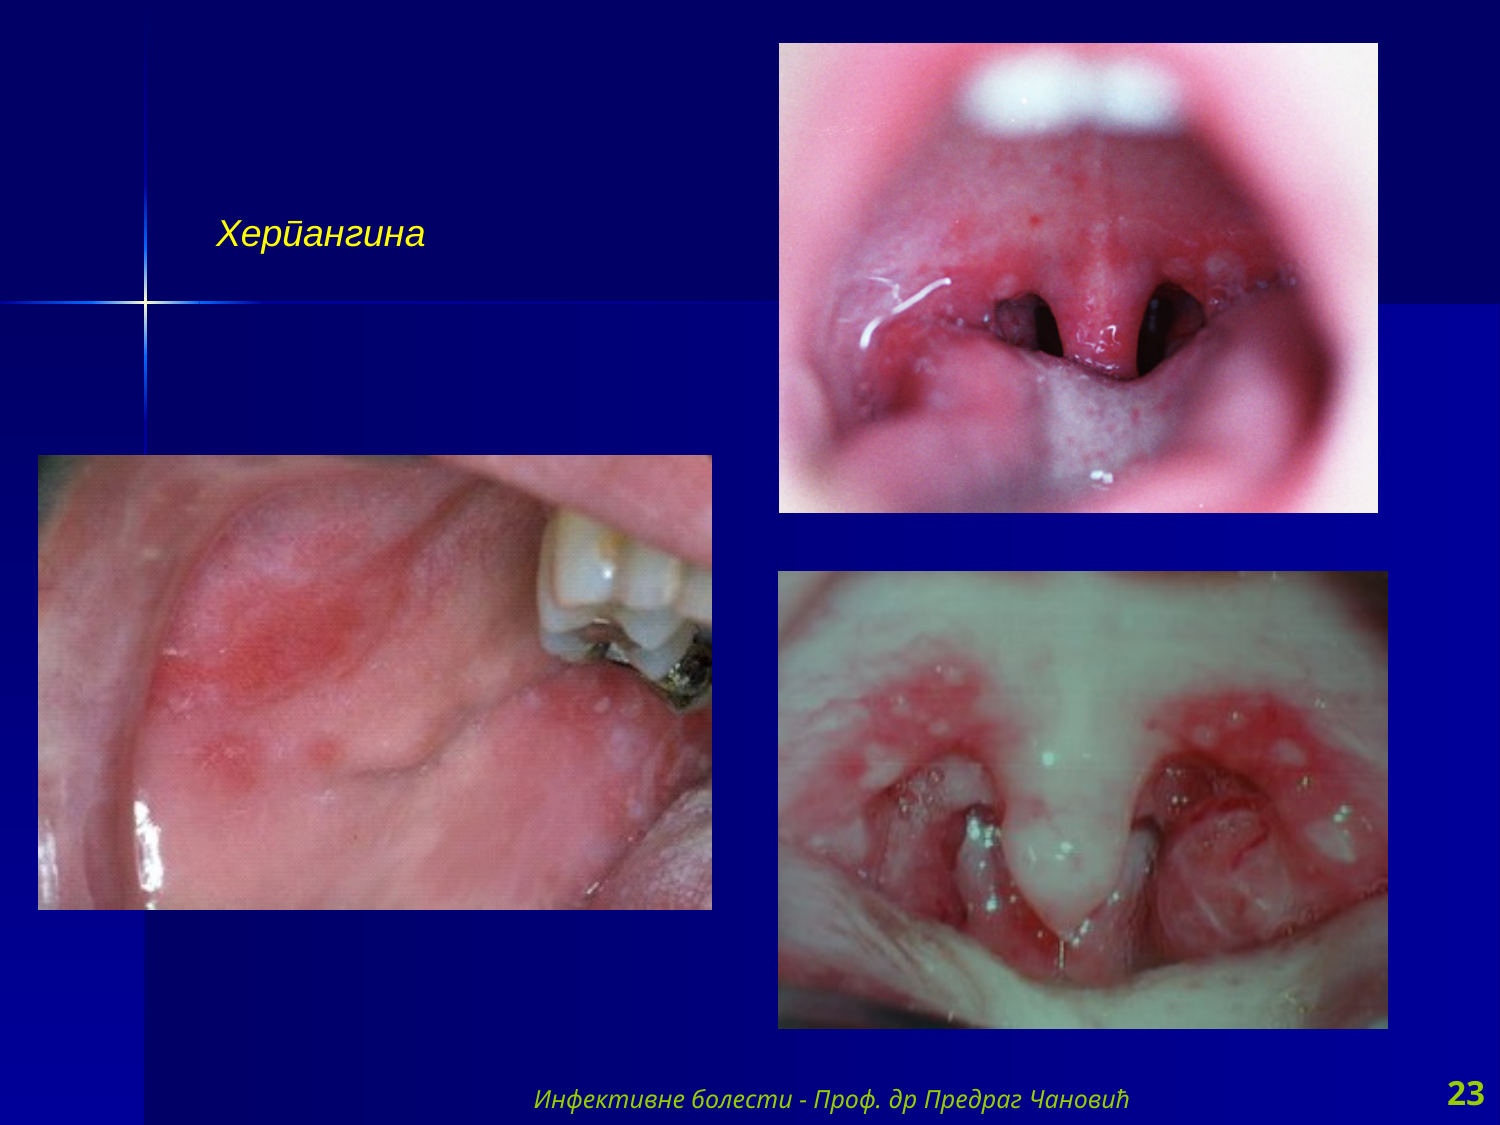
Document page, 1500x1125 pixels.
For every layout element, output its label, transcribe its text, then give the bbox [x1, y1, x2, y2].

slide_number 23 [1345, 1049, 1500, 1125]
picture [777, 570, 1389, 1030]
text_box Херпангина [201, 201, 441, 262]
footer Инфективне болести - Проф. др Предраг Чановић [430, 1049, 1235, 1125]
picture [778, 43, 1378, 513]
picture [37, 455, 712, 910]
